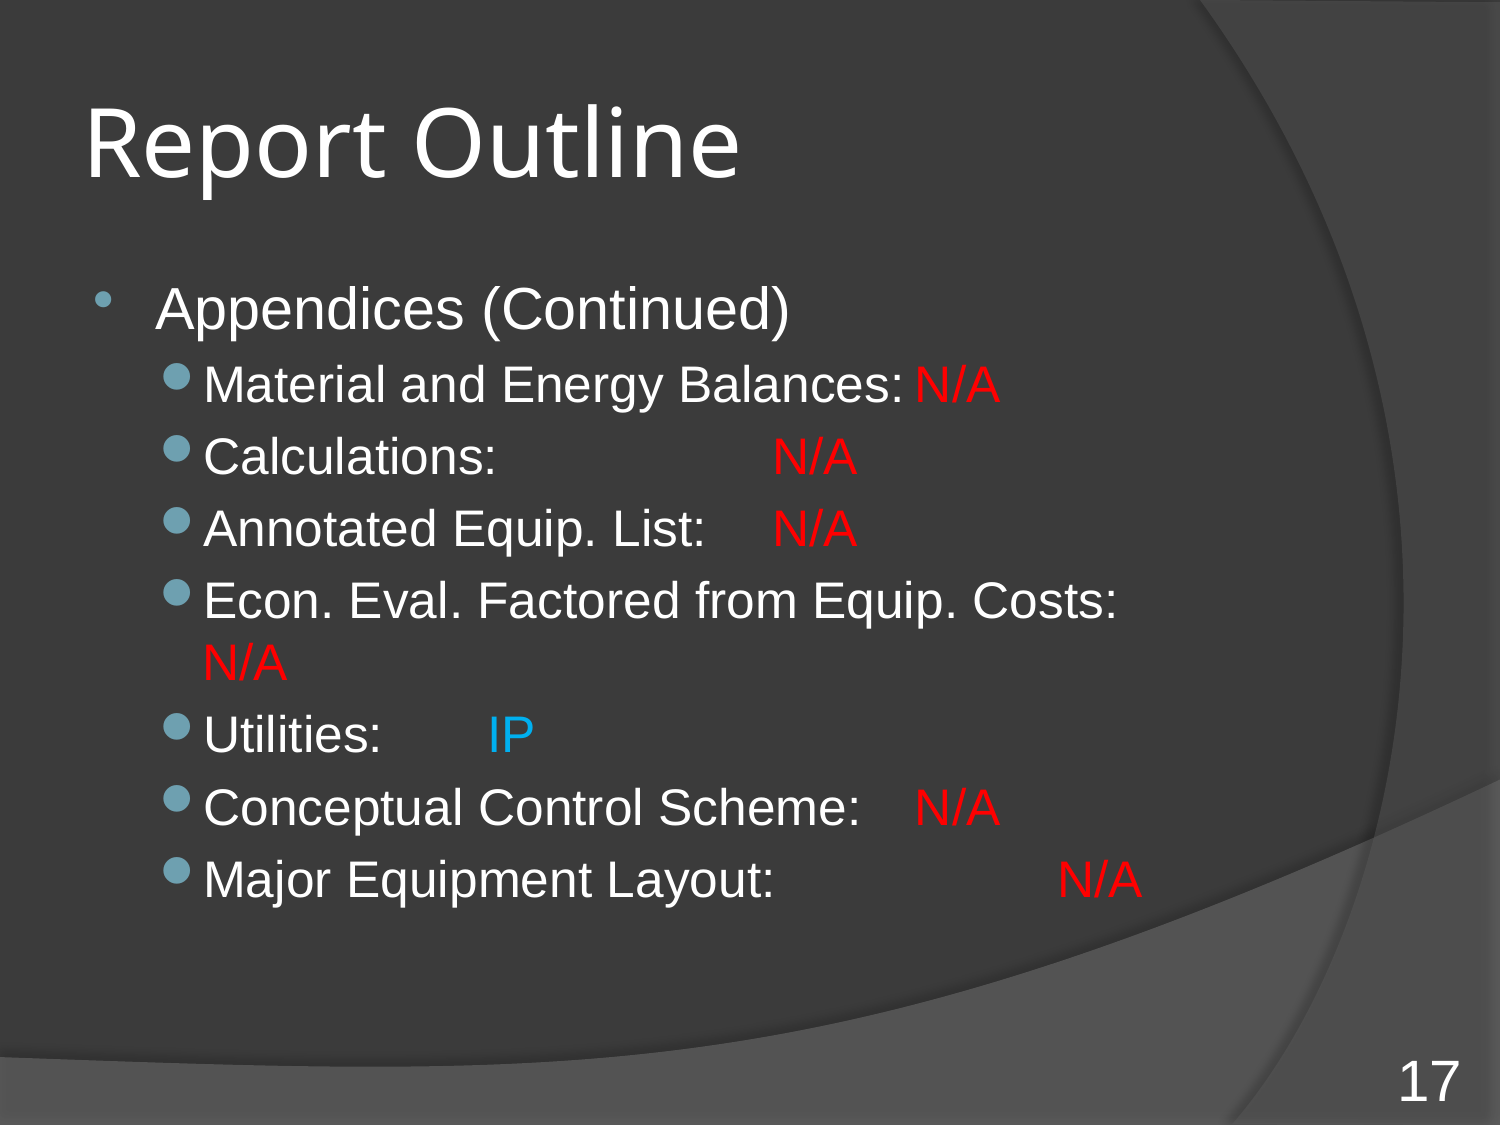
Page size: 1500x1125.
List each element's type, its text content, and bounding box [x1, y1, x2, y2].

list Appendices (Continued) Material and Energy Balances: N/A Calculations: N/A Annotated Equip. List: N/A Econ. Eval. Factored from Equip. Costs: N/A Utilities: IP Conceptual Control Scheme: N/A Major Equipment Layout: N/A [75, 262, 1300, 1005]
slide_number 17 [1337, 1053, 1463, 1114]
title Report Outline [75, 45, 1300, 233]
